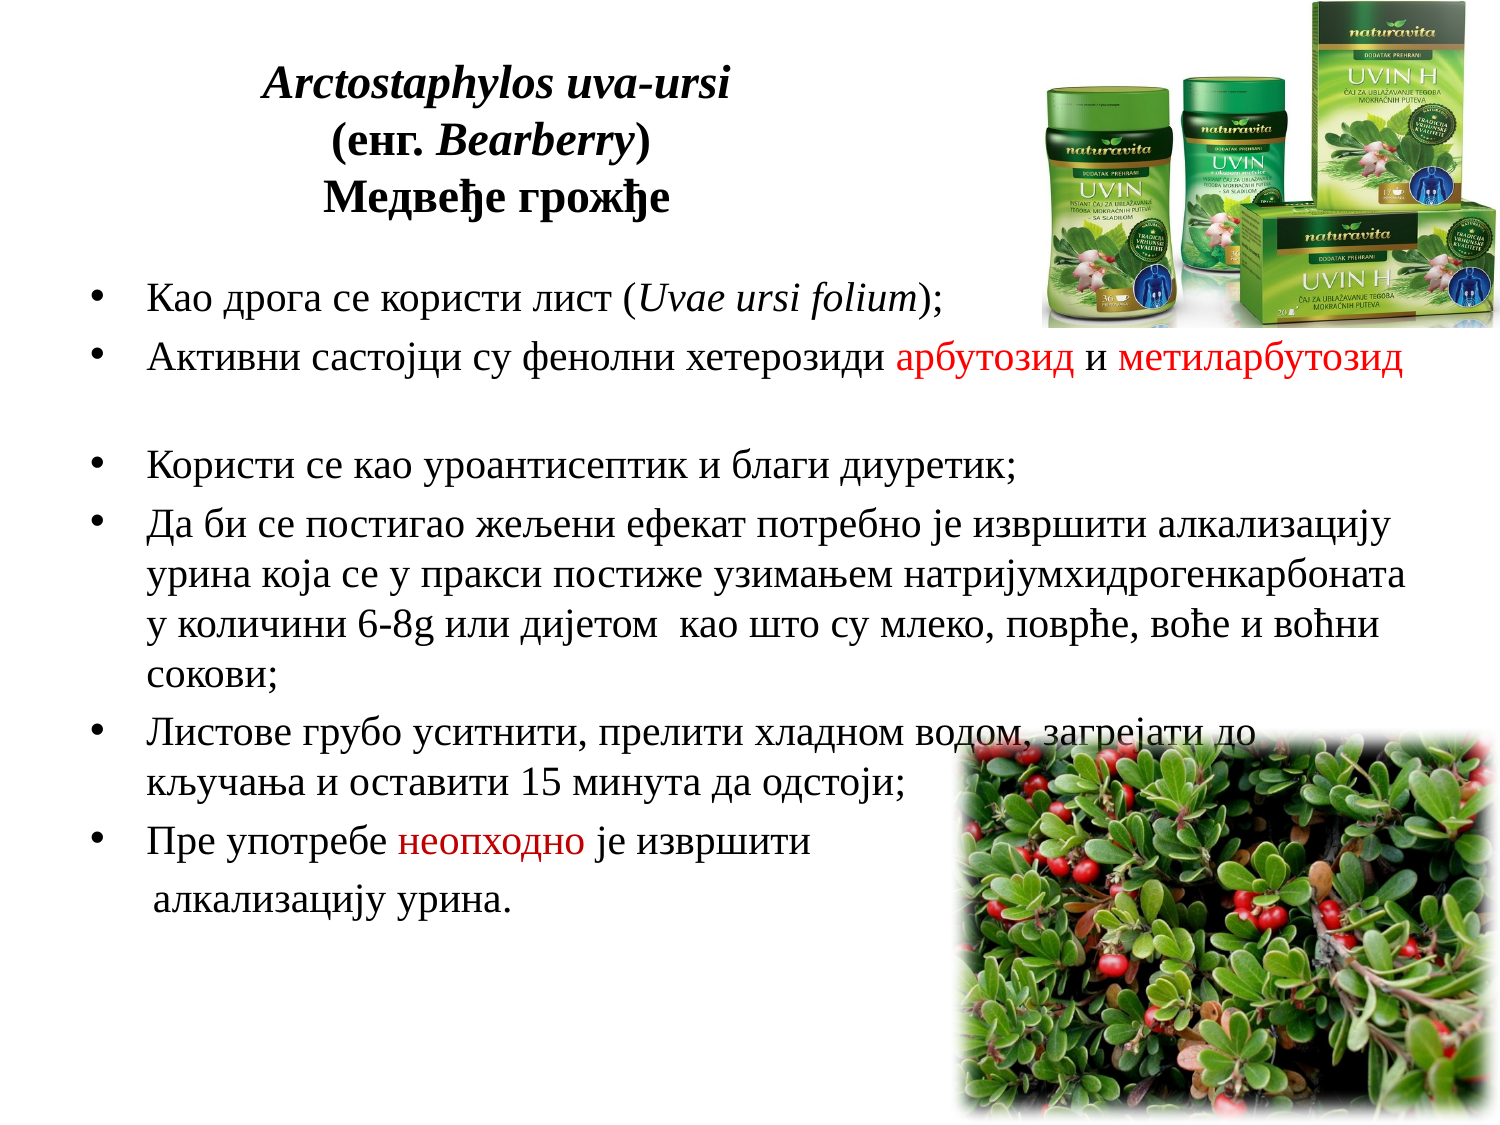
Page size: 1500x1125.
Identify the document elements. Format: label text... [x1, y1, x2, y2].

picture [1042, 0, 1500, 329]
list Као дрога се користи лист (Uvae ursi folium); Активни састојци су фенолни хетерозиди арбутозид и метиларбутозид Користи се као уроантисептик и благи диуретик; Да би се постигао жељени ефекат потребно је извршити алкализацију урина која се у пракси постиже узимањем натријумхидрогенкарбоната у количини 6-8g или дијетом као што су млеко, поврће, воће и воћни сокови; Листове грубо уситнити, прелити хладном водом, загрејати до кључања и оставити 15 минута да одстоји; Пре употребе неопходно је извршити алкализацију урина. [75, 262, 1425, 1005]
picture [948, 726, 1500, 1125]
title Arctostaphylos uva-ursi (енг. Bearberry) Медвеђе грожђе [0, 42, 994, 231]
